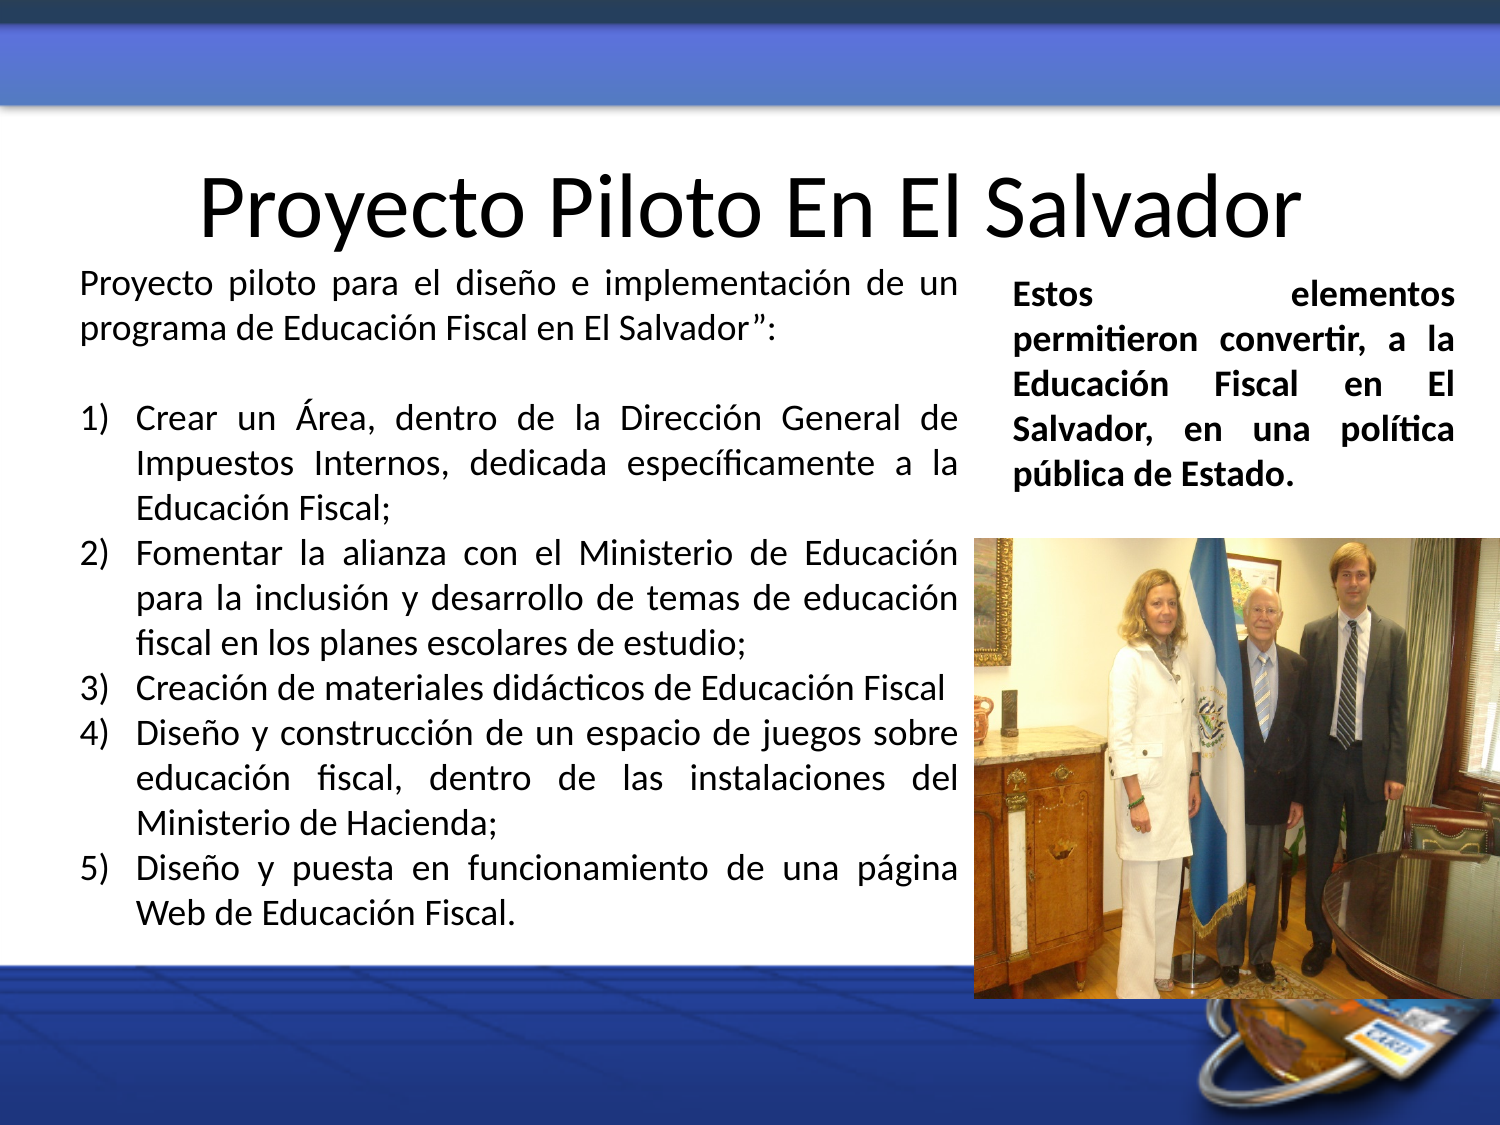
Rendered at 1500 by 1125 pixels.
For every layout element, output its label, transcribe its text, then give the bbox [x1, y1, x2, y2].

title Proyecto Piloto En El Salvador [76, 113, 1427, 289]
picture [0, 0, 1500, 1125]
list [974, 538, 1500, 999]
text_box Estos elementos permitieron convertir, a la Educación Fiscal en El Salvador, en una política pública de Estado. [998, 261, 1471, 502]
text_box Proyecto piloto para el diseño e implementación de un programa de Educación Fiscal en El Salvador”: Crear un Área, dentro de la Dirección General de Impuestos Internos, dedicada específicamente a la Educación Fiscal; Fomentar la alianza con el Ministerio de Educación para la inclusión y desarrollo de temas de educación fiscal en los planes escolares de estudio; Creación de materiales didácticos de Educación Fiscal Diseño y construcción de un espacio de juegos sobre educación fiscal, dentro de las instalaciones del Ministerio de Hacienda; Diseño y puesta en funcionamiento de una página Web de Educación Fiscal. [64, 250, 975, 940]
